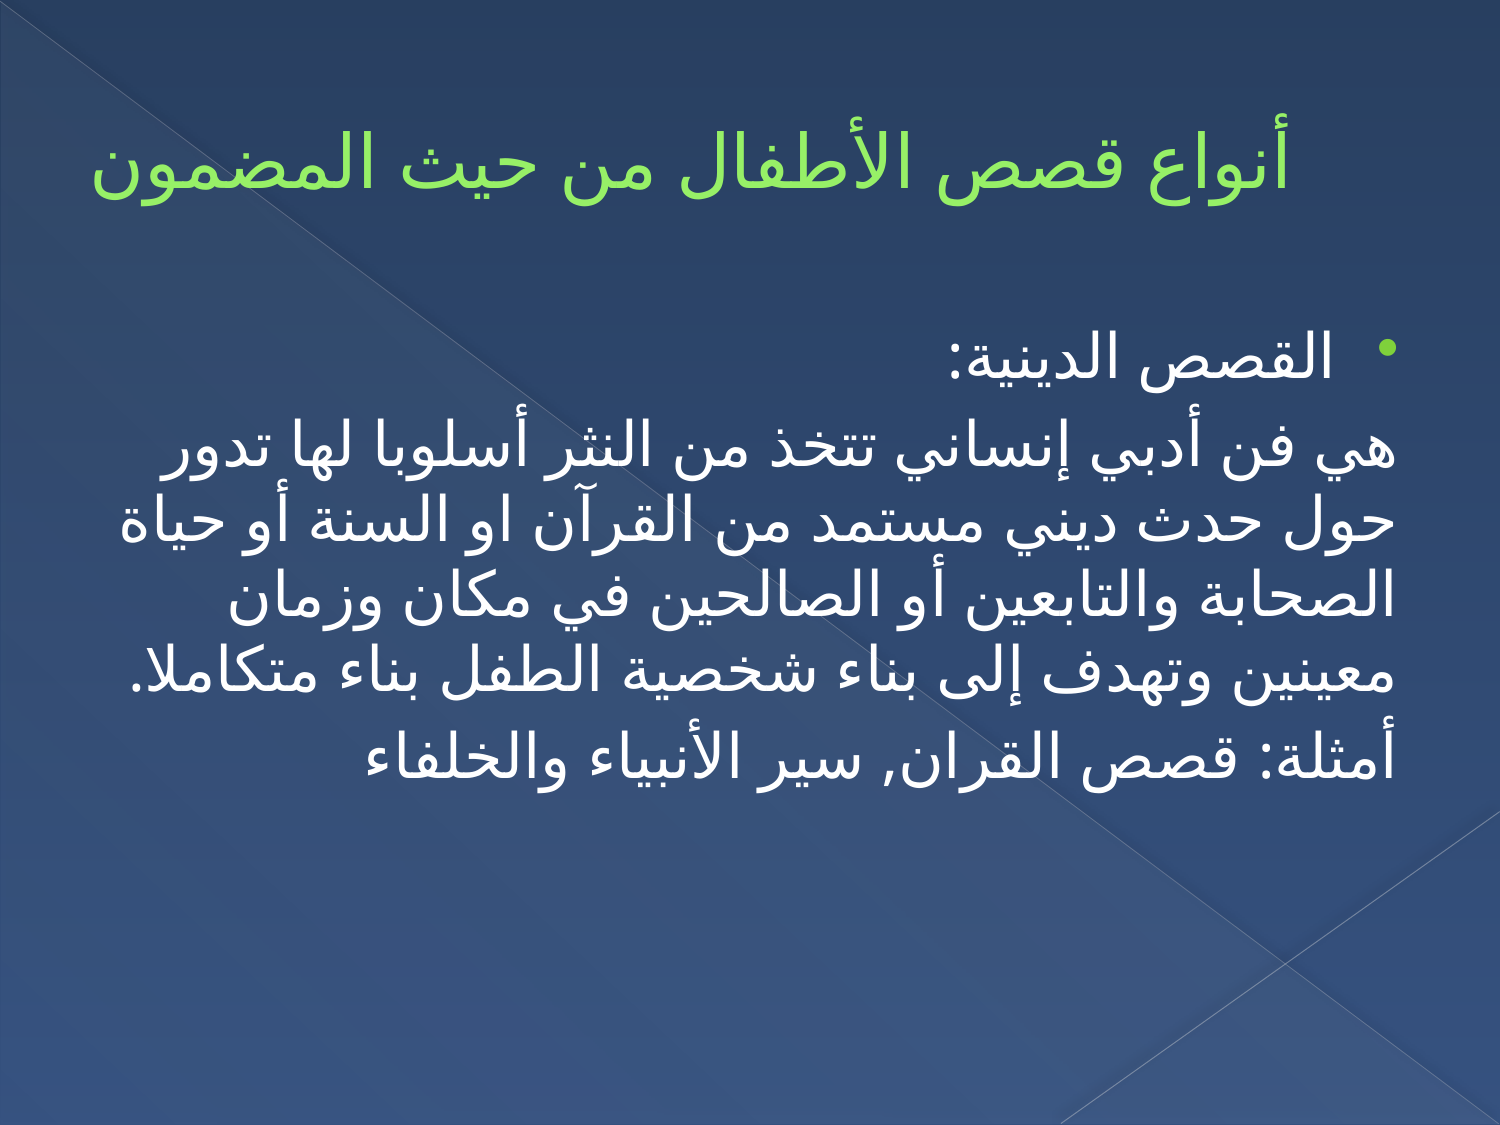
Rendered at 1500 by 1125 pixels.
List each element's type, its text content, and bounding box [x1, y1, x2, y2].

title أنواع قصص الأطفال من حيث المضمون [75, 43, 1425, 274]
list القصص الدينية: هي فن أدبي إنساني تتخذ من النثر أسلوبا لها تدور حول حدث ديني مستمد من القرآن او السنة أو حياة الصحابة والتابعين أو الصالحين في مكان وزمان معينين وتهدف إلى بناء شخصية الطفل بناء متكاملا. أمثلة: قصص القران, سير الأنبياء والخلفاء [75, 308, 1425, 1059]
